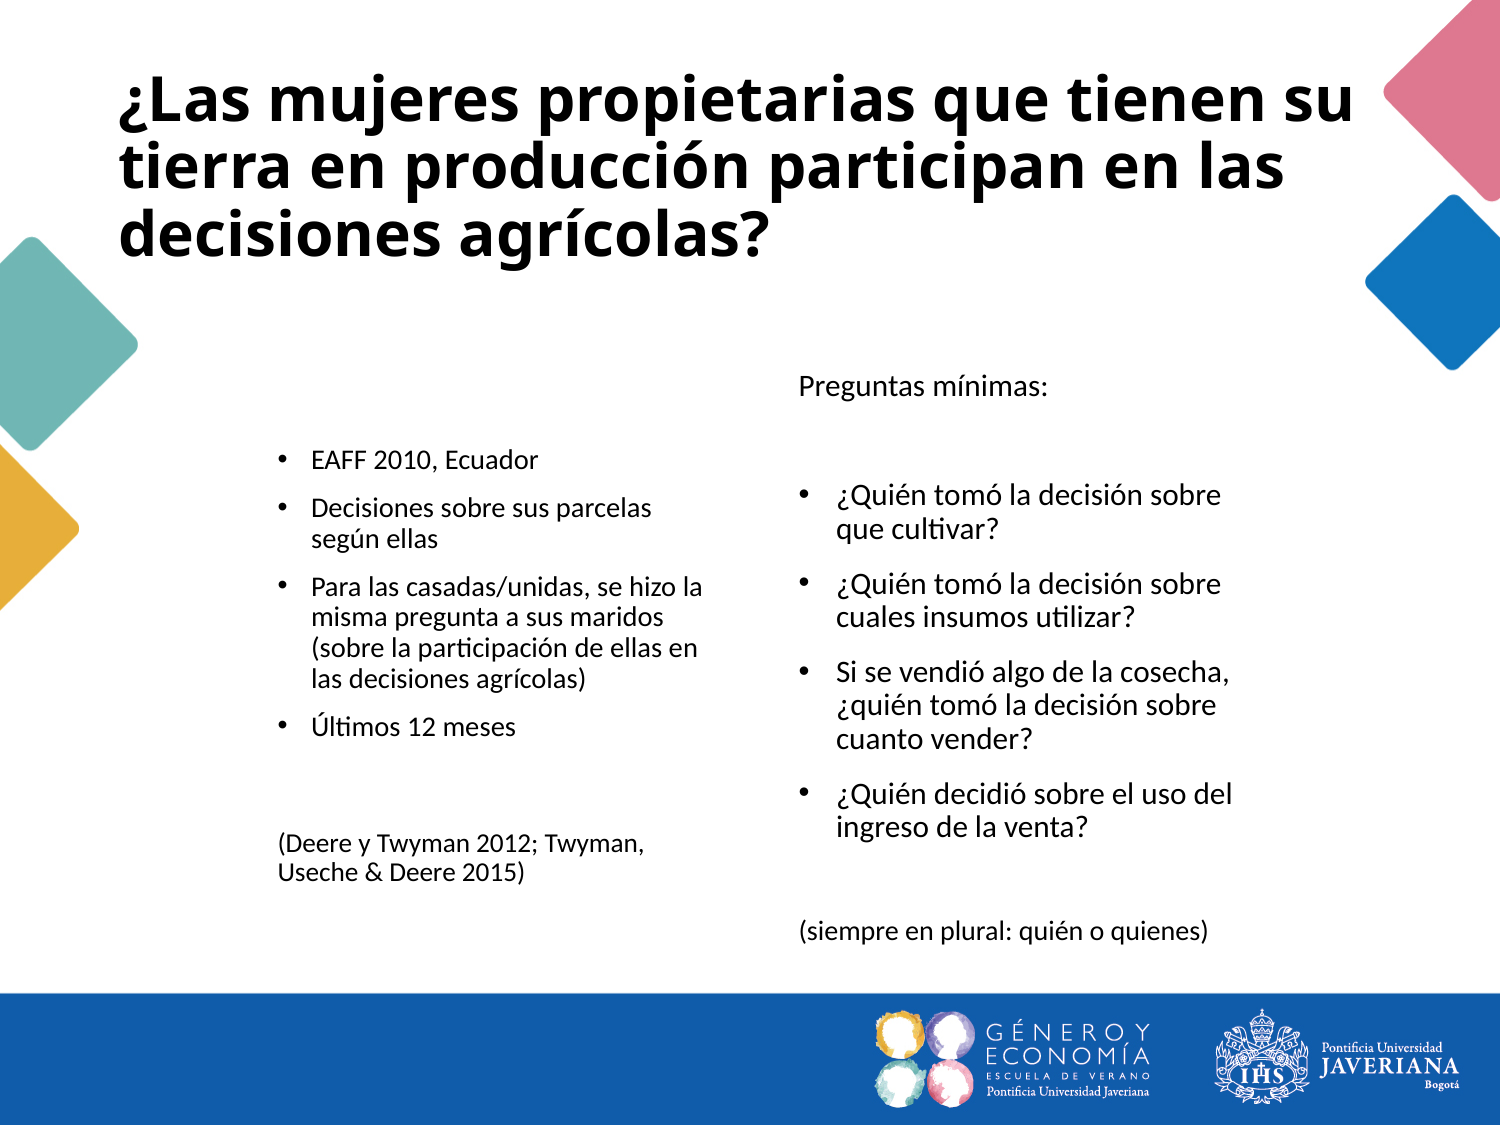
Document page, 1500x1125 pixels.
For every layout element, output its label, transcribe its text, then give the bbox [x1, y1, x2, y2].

list Preguntas mínimas: ¿Quién tomó la decisión sobre que cultivar? ¿Quién tomó la decisión sobre cuales insumos utilizar? Si se vendió algo de la cosecha, ¿quién tomó la decisión sobre cuanto vender? ¿Quién decidió sobre el uso del ingreso de la venta? (siempre en plural: quién o quienes) [783, 362, 1262, 899]
picture [0, 0, 1500, 1125]
title ¿Las mujeres propietarias que tienen su tierra en producción participan en las decisiones agrícolas? [103, 59, 1397, 278]
list EAFF 2010, Ecuador Decisiones sobre sus parcelas según ellas Para las casadas/unidas, se hizo la misma pregunta a sus maridos (sobre la participación de ellas en las decisiones agrícolas) Últimos 12 meses (Deere y Twyman 2012; Twyman, Useche & Deere 2015) [262, 362, 741, 899]
